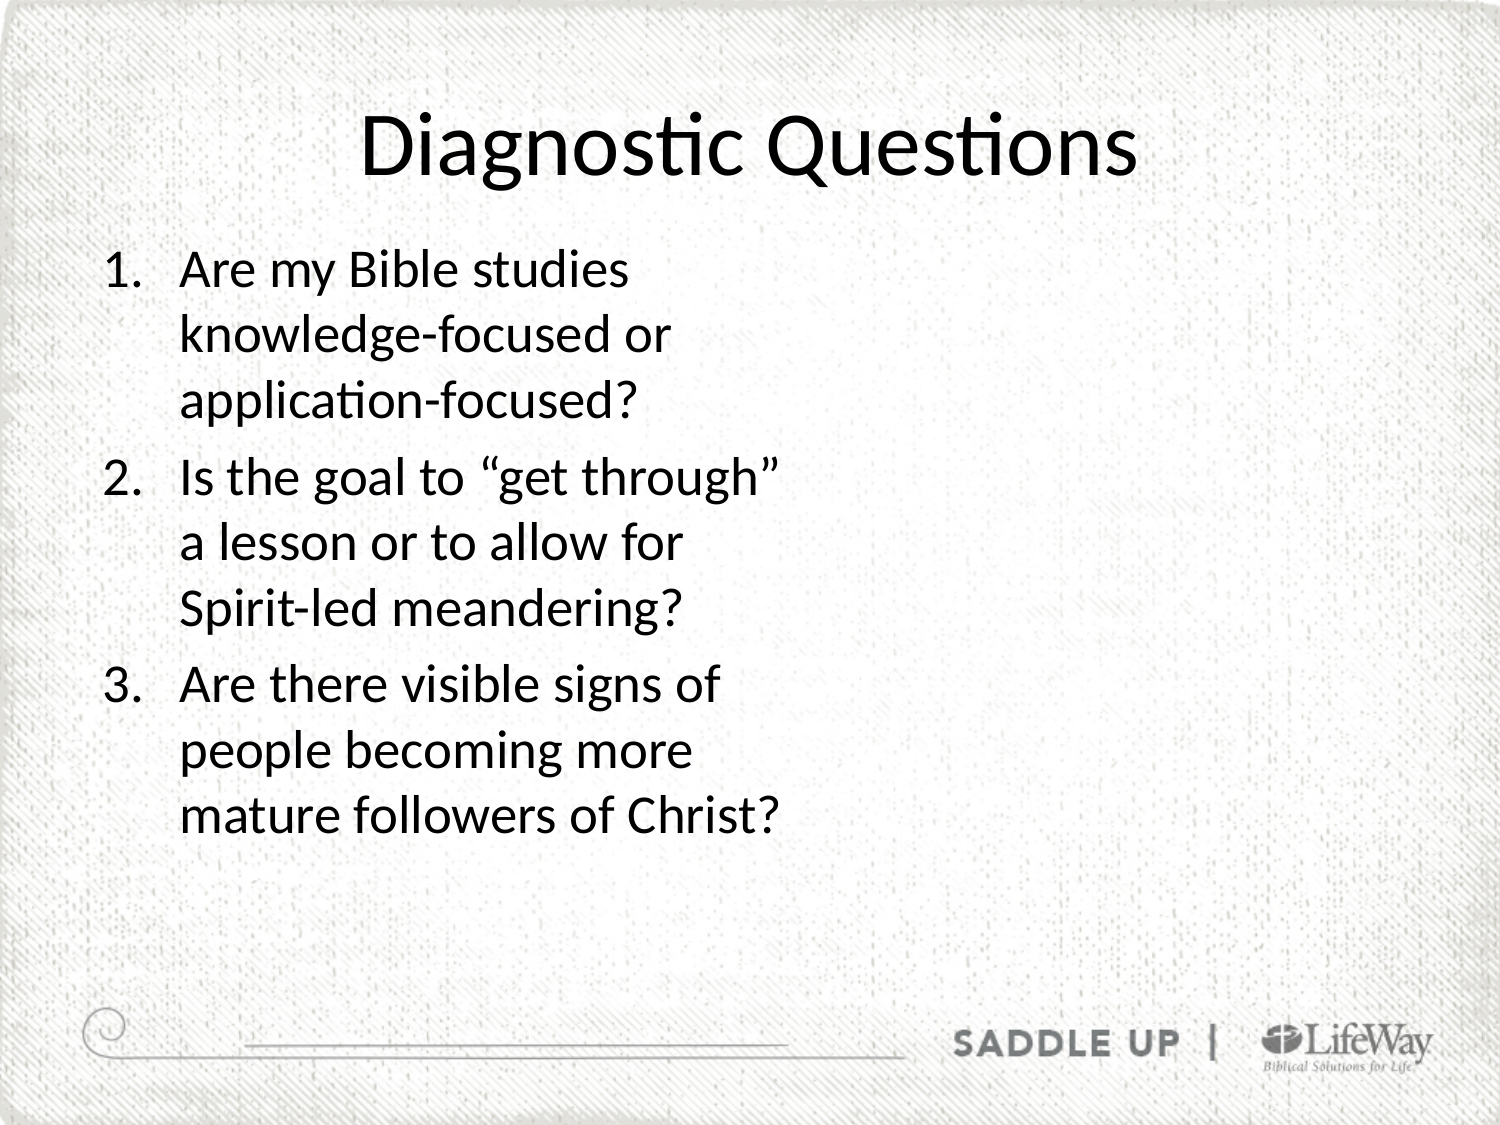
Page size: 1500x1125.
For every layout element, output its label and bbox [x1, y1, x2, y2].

list [0, 0, 1500, 1125]
